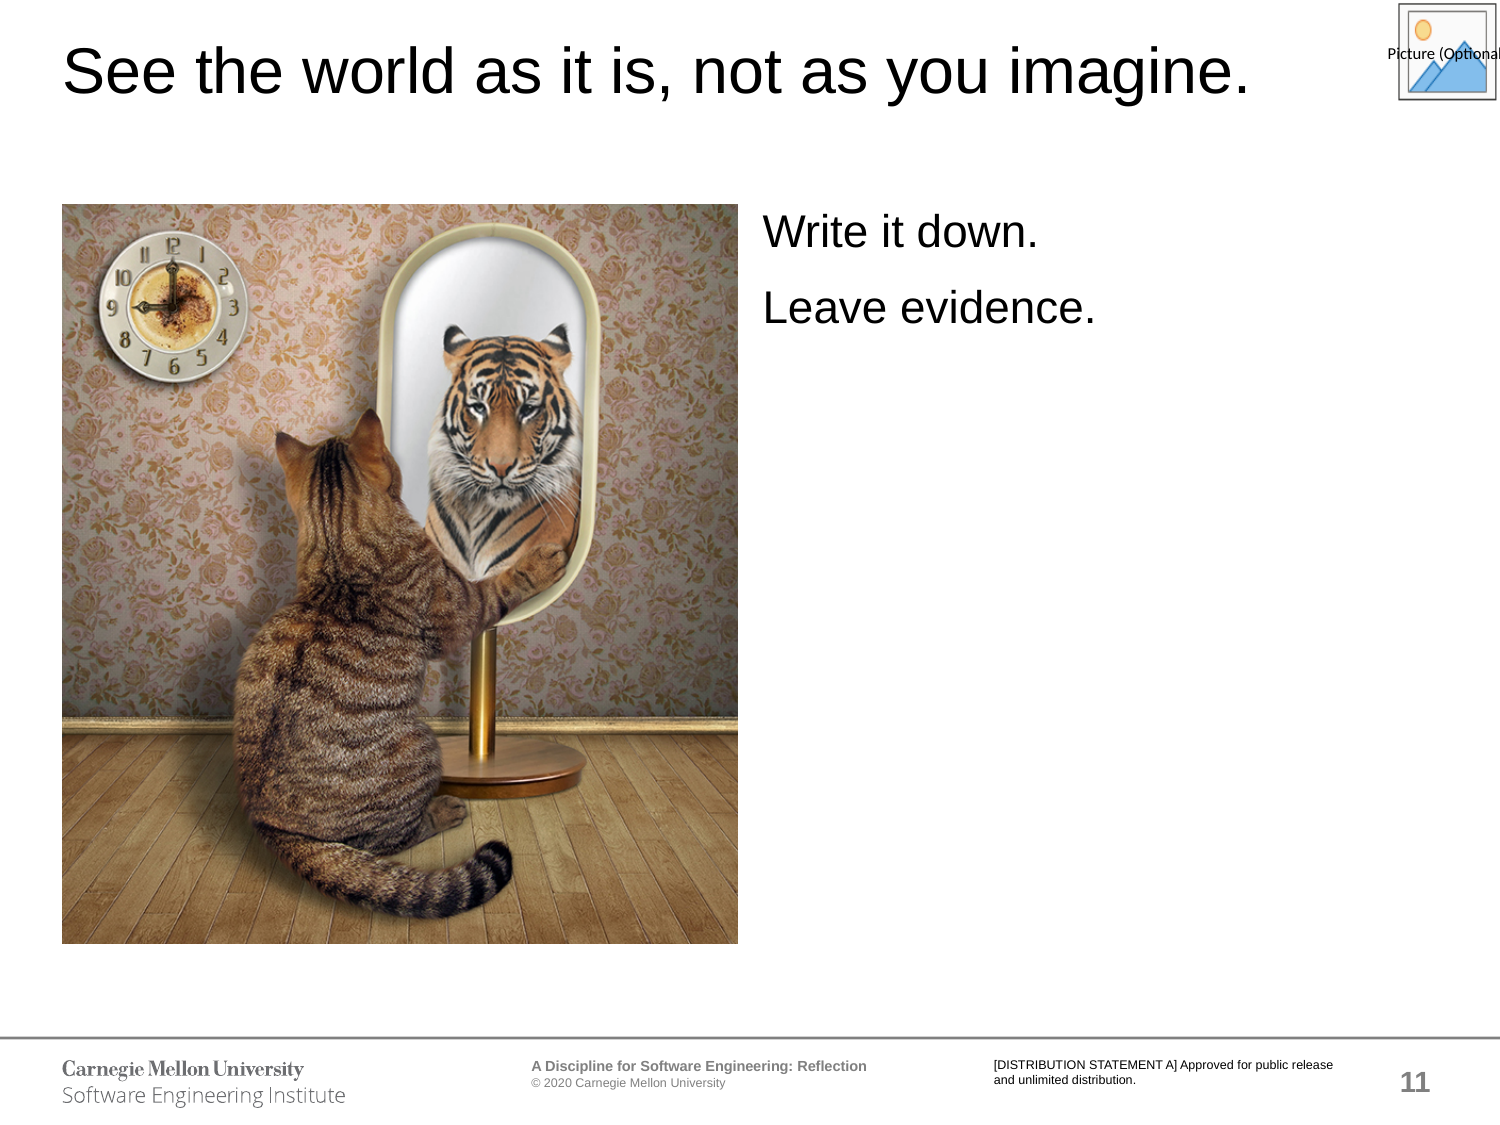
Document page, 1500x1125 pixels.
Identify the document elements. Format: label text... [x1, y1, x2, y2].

list Write it down. Leave evidence. [762, 201, 1432, 987]
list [62, 204, 738, 944]
title See the world as it is, not as you imagine. [62, 37, 1338, 182]
picture [1394, 0, 1500, 105]
